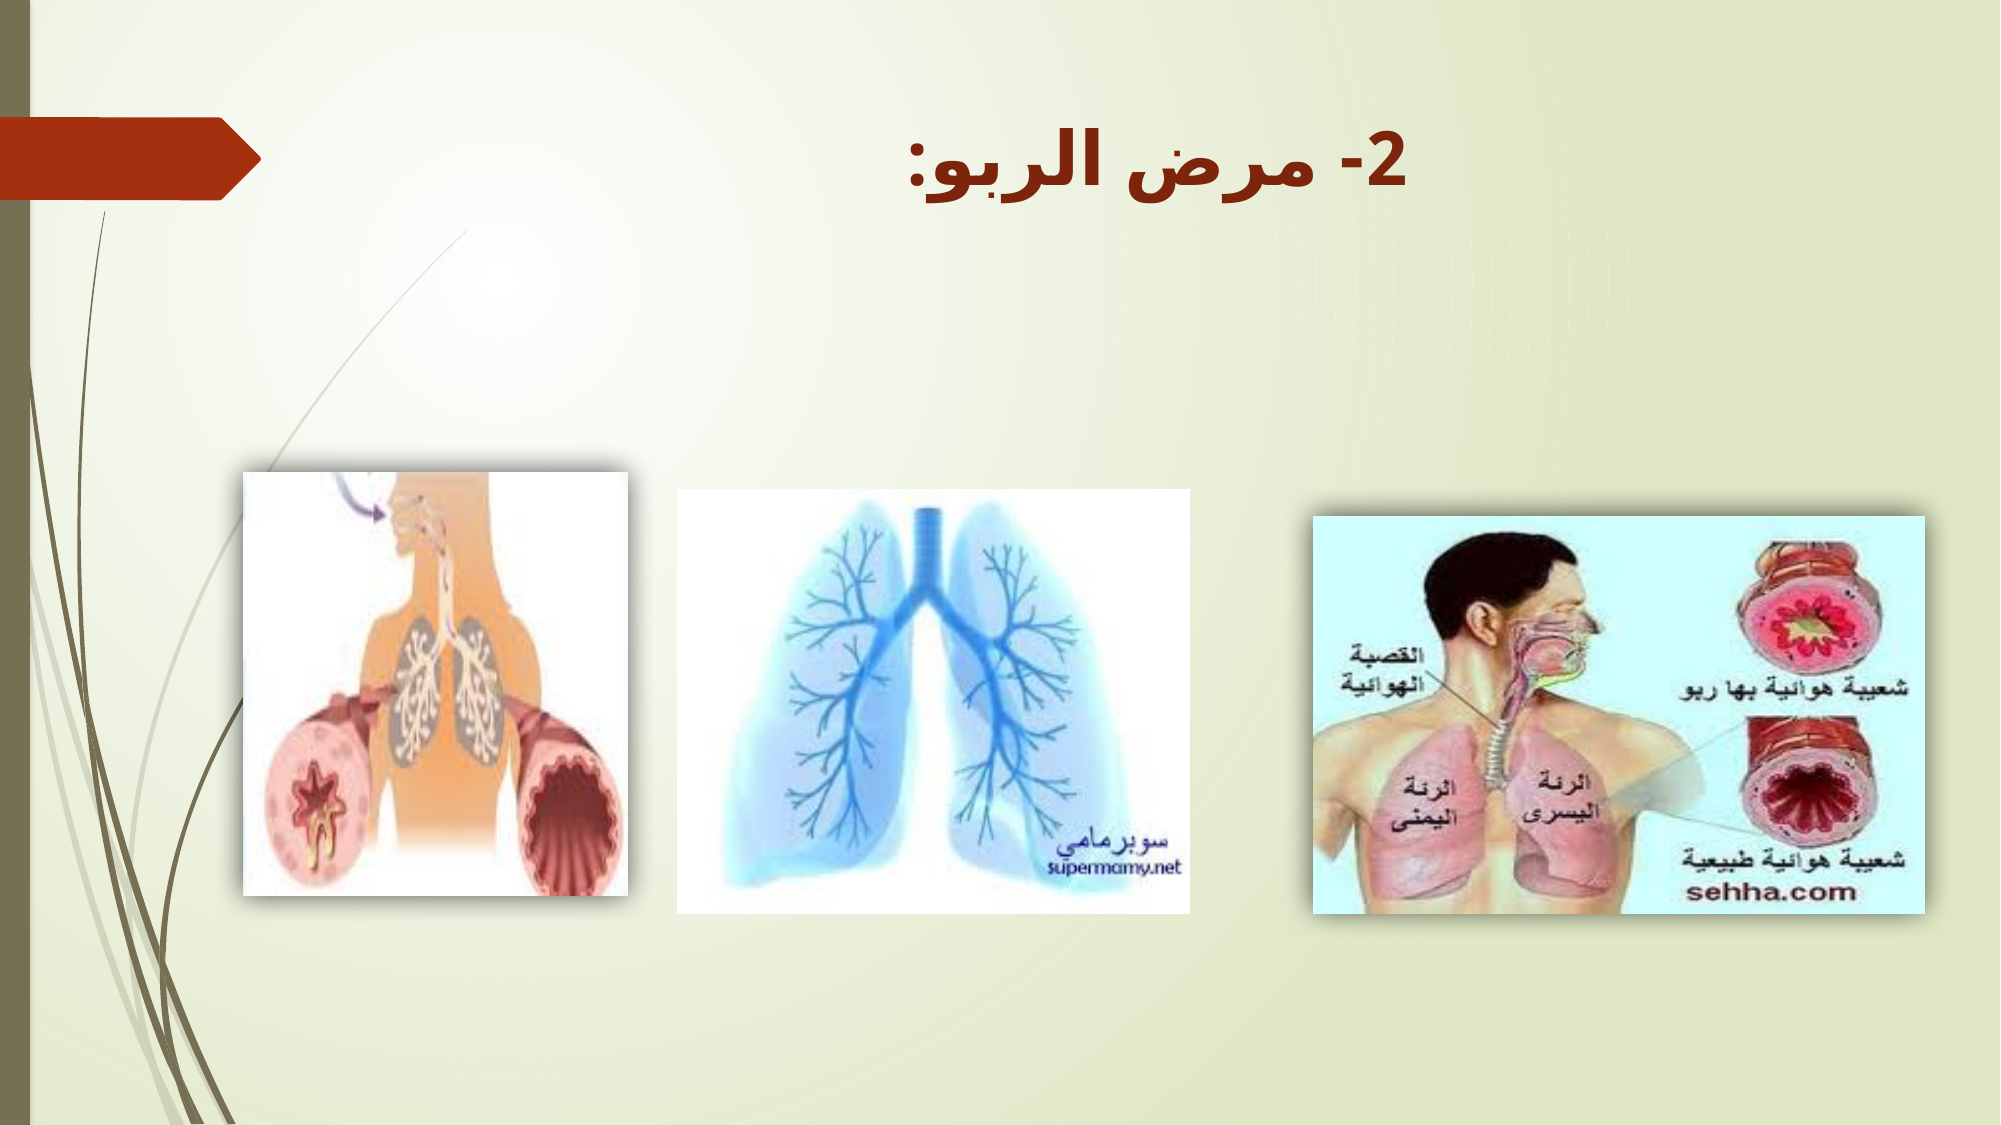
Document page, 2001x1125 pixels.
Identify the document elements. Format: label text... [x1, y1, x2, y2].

picture [677, 488, 1190, 914]
picture [1313, 515, 1925, 914]
title 2- مرض الربو: [425, 102, 1888, 313]
picture [243, 471, 628, 897]
